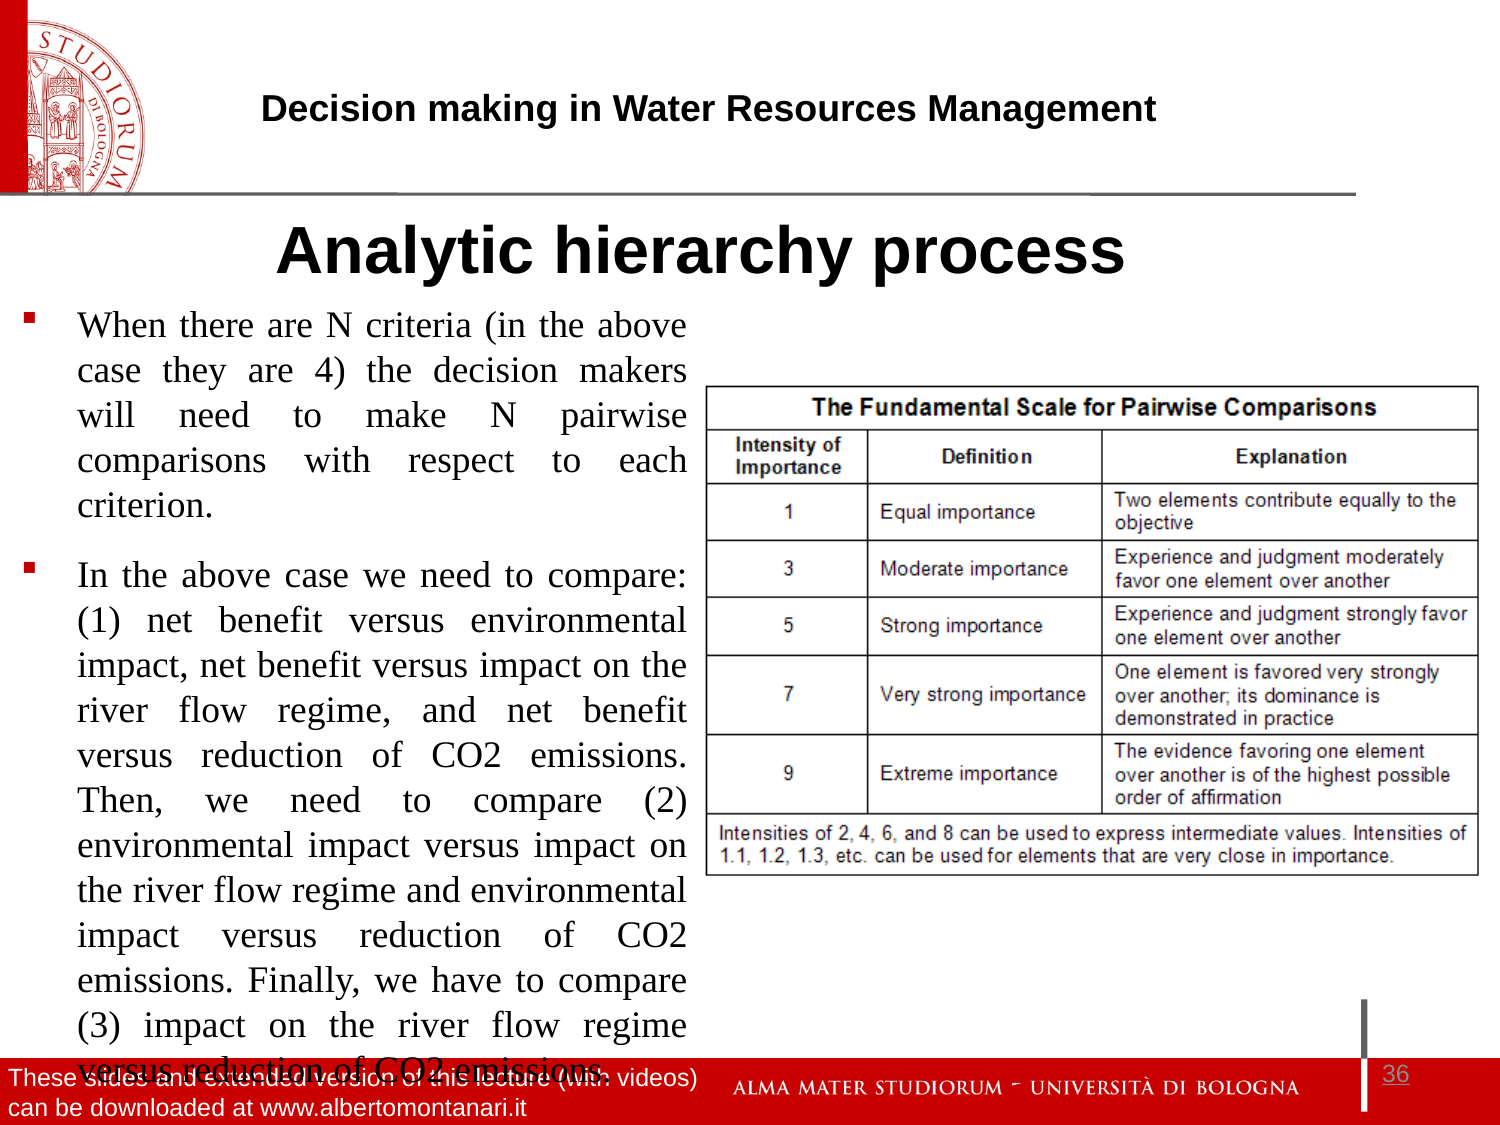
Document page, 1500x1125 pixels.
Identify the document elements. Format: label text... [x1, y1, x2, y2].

picture [343, 1104, 350, 1115]
picture [702, 383, 1483, 880]
picture [0, 1058, 1500, 1125]
picture [214, 1104, 221, 1115]
text_box Analytic hierarchy process [105, 199, 1298, 294]
picture [186, 1104, 193, 1115]
picture [59, 1104, 66, 1115]
list When there are N criteria (in the above case they are 4) the decision makers will need to make N pairwise comparisons with respect to each criterion. In the above case we need to compare: (1) net benefit versus environmental impact, net benefit versus impact on the river flow regime, and net benefit versus reduction of CO2 emissions. Then, we need to compare (2) environmental impact versus impact on the river flow regime and environmental impact versus reduction of CO2 emissions. Finally, we have to compare (3) impact on the river flow regime versus reduction of CO2 emissions. [6, 292, 704, 1098]
picture [28, 16, 151, 192]
picture [93, 1104, 100, 1115]
slide_number 36 [1074, 1042, 1425, 1103]
